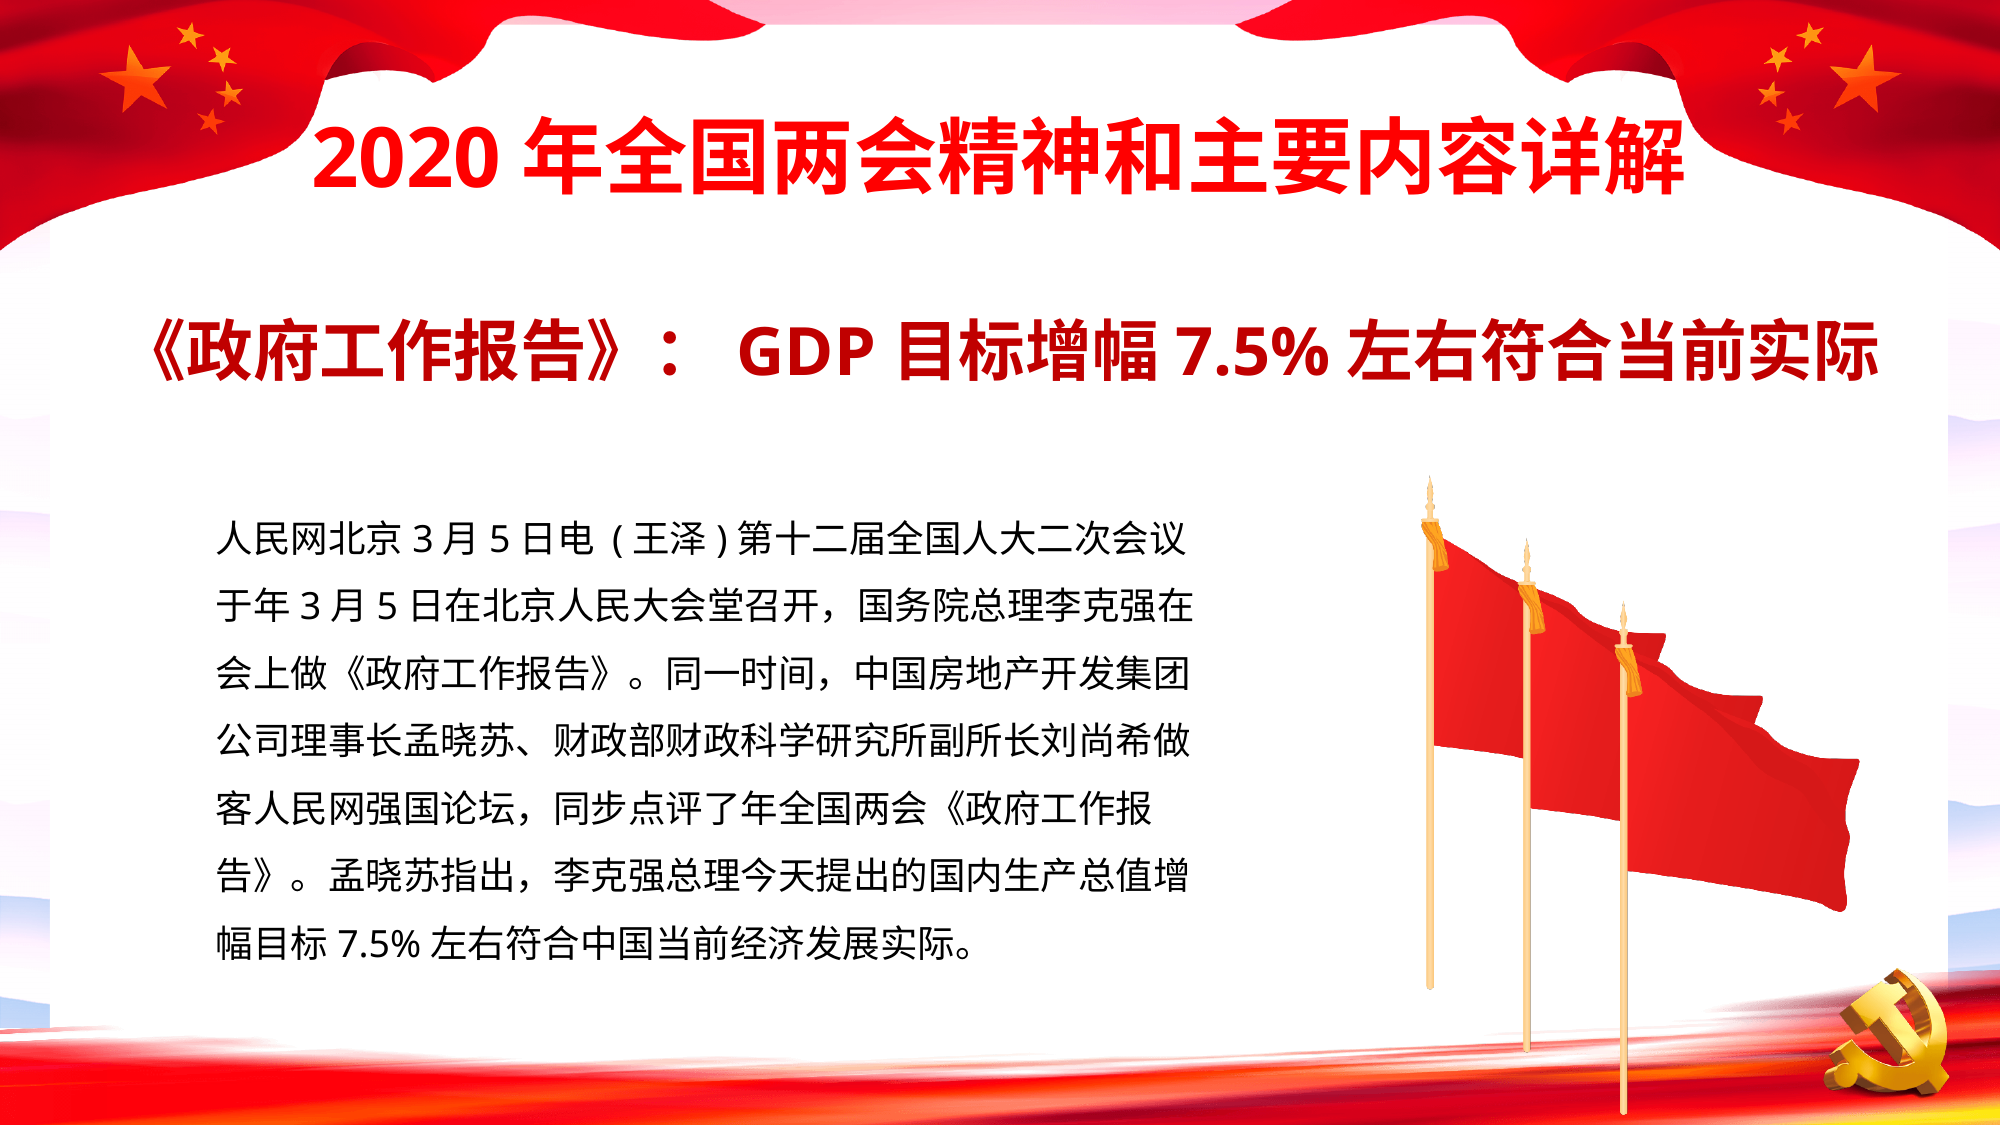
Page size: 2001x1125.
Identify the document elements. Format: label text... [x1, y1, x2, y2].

text_box 人民网北京3月5日电 (王泽)第十二届全国人大二次会议于年3月5日在北京人民大会堂召开，国务院总理李克强在会上做《政府工作报告》。同一时间，中国房地产开发集团公司理事长孟晓苏、财政部财政科学研究所副所长刘尚希做客人民网强国论坛，同步点评了年全国两会《政府工作报告》。孟晓苏指出，李克强总理今天提出的国内生产总值增幅目标7.5%左右符合中国当前经济发展实际。 [200, 484, 1230, 972]
picture [0, 0, 2000, 1125]
text_box 《政府工作报告》：GDP目标增幅7.5%左右符合当前实际 [95, 301, 1905, 397]
